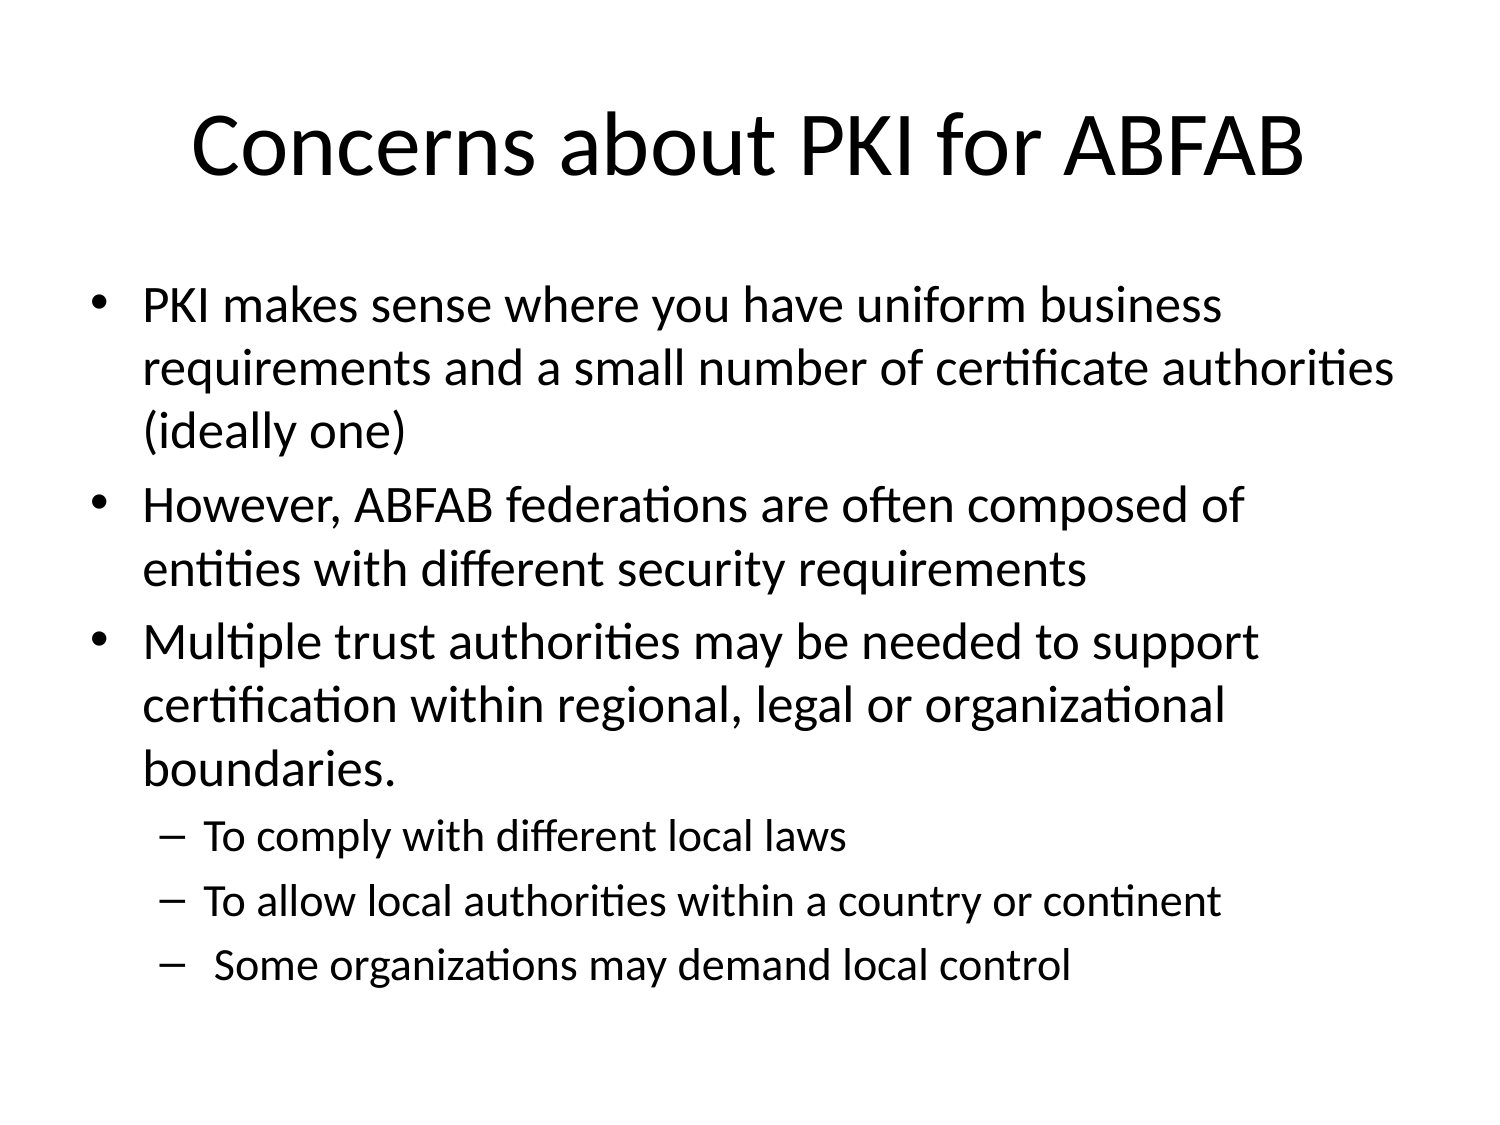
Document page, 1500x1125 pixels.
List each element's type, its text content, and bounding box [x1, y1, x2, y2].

title Concerns about PKI for ABFAB [75, 45, 1425, 233]
list PKI makes sense where you have uniform business requirements and a small number of certificate authorities (ideally one) However, ABFAB federations are often composed of entities with different security requirements Multiple trust authorities may be needed to support certification within regional, legal or organizational boundaries. To comply with different local laws To allow local authorities within a country or continent Some organizations may demand local control [75, 262, 1425, 1005]
